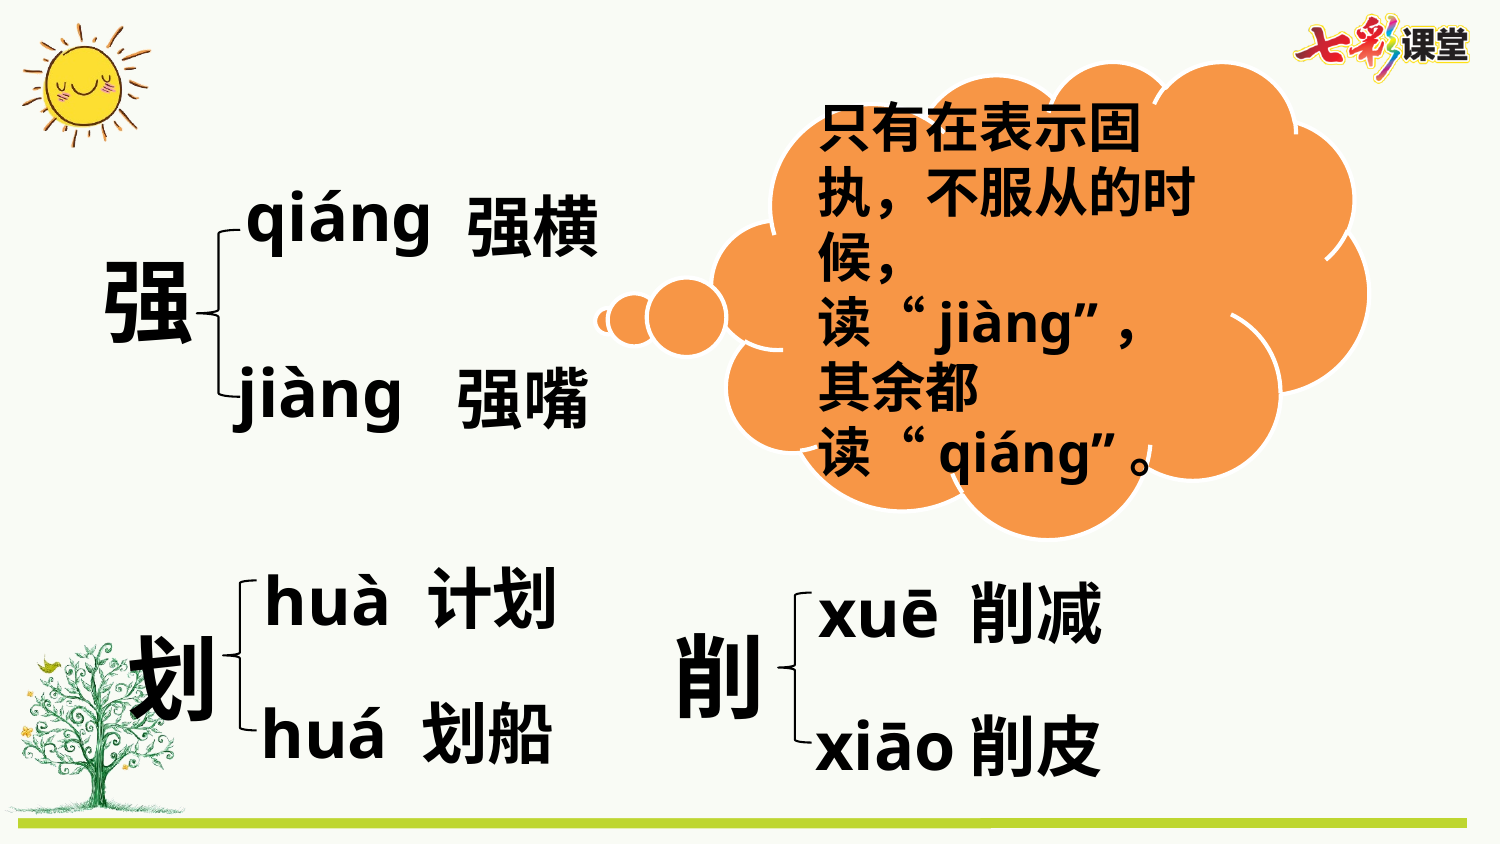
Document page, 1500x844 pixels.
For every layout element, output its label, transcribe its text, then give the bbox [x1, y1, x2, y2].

text_box 划 [112, 614, 241, 740]
text_box [217, 229, 241, 397]
text_box [222, 579, 257, 732]
text_box xuē [803, 563, 989, 659]
text_box 削皮 [954, 697, 1172, 793]
text_box jiàng [223, 343, 476, 438]
text_box 削减 [954, 564, 1172, 660]
text_box 只有在表示固执，不服从的时候，读“jiàng”，其余都读“qiáng”。 [592, 59, 1372, 543]
text_box huá [245, 684, 406, 779]
text_box 划船 [406, 684, 624, 779]
picture [0, 608, 1467, 844]
text_box huà [248, 551, 452, 646]
picture [1291, 9, 1472, 87]
text_box [777, 591, 812, 744]
text_box qiáng [230, 167, 515, 263]
text_box 强嘴 [441, 349, 659, 444]
picture [0, 0, 173, 172]
text_box 强横 [451, 177, 668, 273]
text_box 削 [658, 612, 787, 738]
text_box xiāo [800, 696, 1041, 791]
text_box 强 [87, 236, 217, 361]
text_box 计划 [411, 548, 629, 644]
